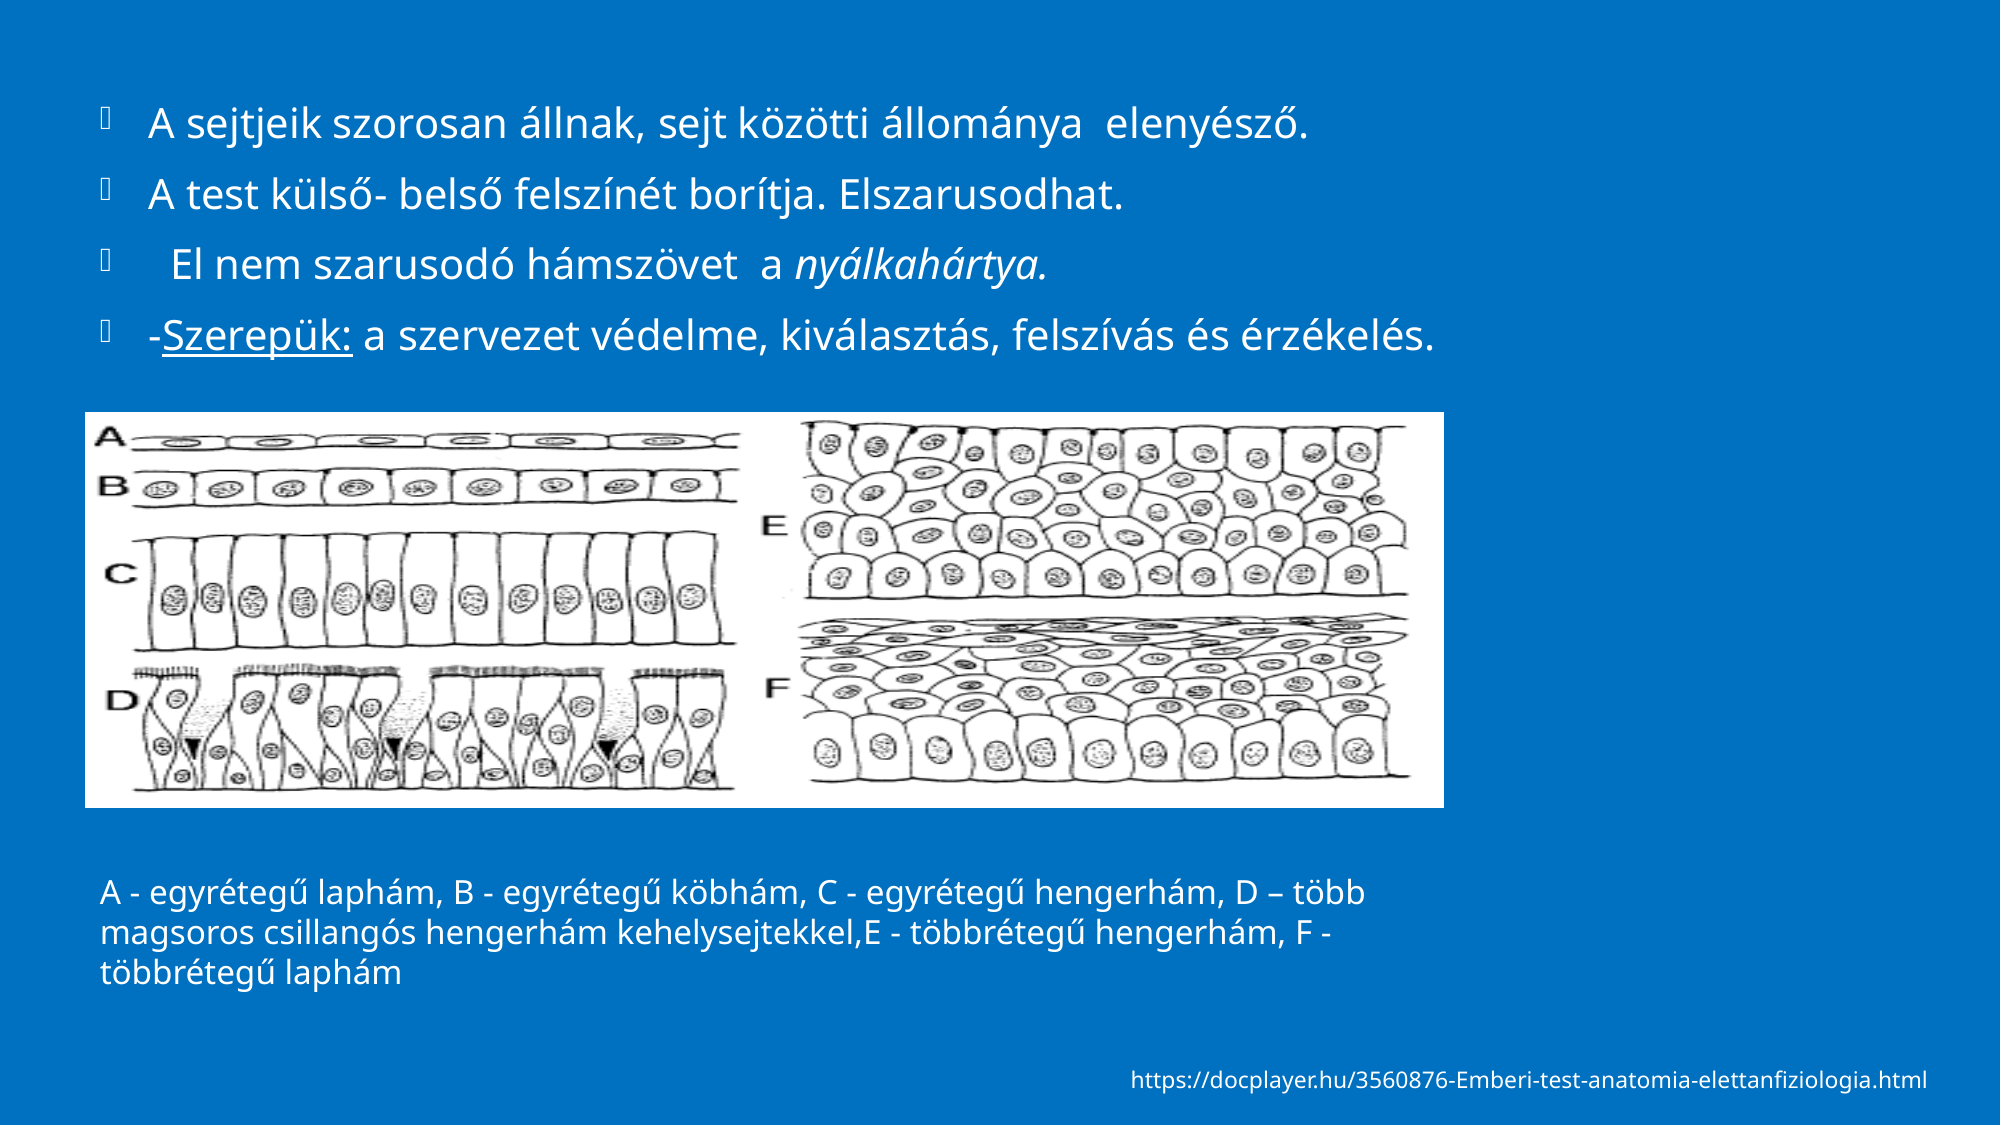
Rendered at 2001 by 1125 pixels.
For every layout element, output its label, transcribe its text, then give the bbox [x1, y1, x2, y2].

text_box https://docplayer.hu/3560876-Emberi-test-anatomia-elettanfiziologia.html [1115, 1058, 2000, 1101]
text_box A - egyrétegű laphám, B - egyrétegű köbhám, C - egyrétegű hengerhám, D – több magsoros csillangós hengerhám kehelysejtekkel,E - többrétegű hengerhám, F - többrétegű laphám [85, 863, 1533, 983]
picture [84, 412, 1444, 809]
list A sejtjeik szorosan állnak, sejt közötti állománya elenyésző. A test külső- belső felszínét borítja. Elszarusodhat. El nem szarusodó hámszövet a nyálkahártya. -Szerepük: a szervezet védelme, kiválasztás, felszívás és érzékelés. [85, 0, 1486, 560]
